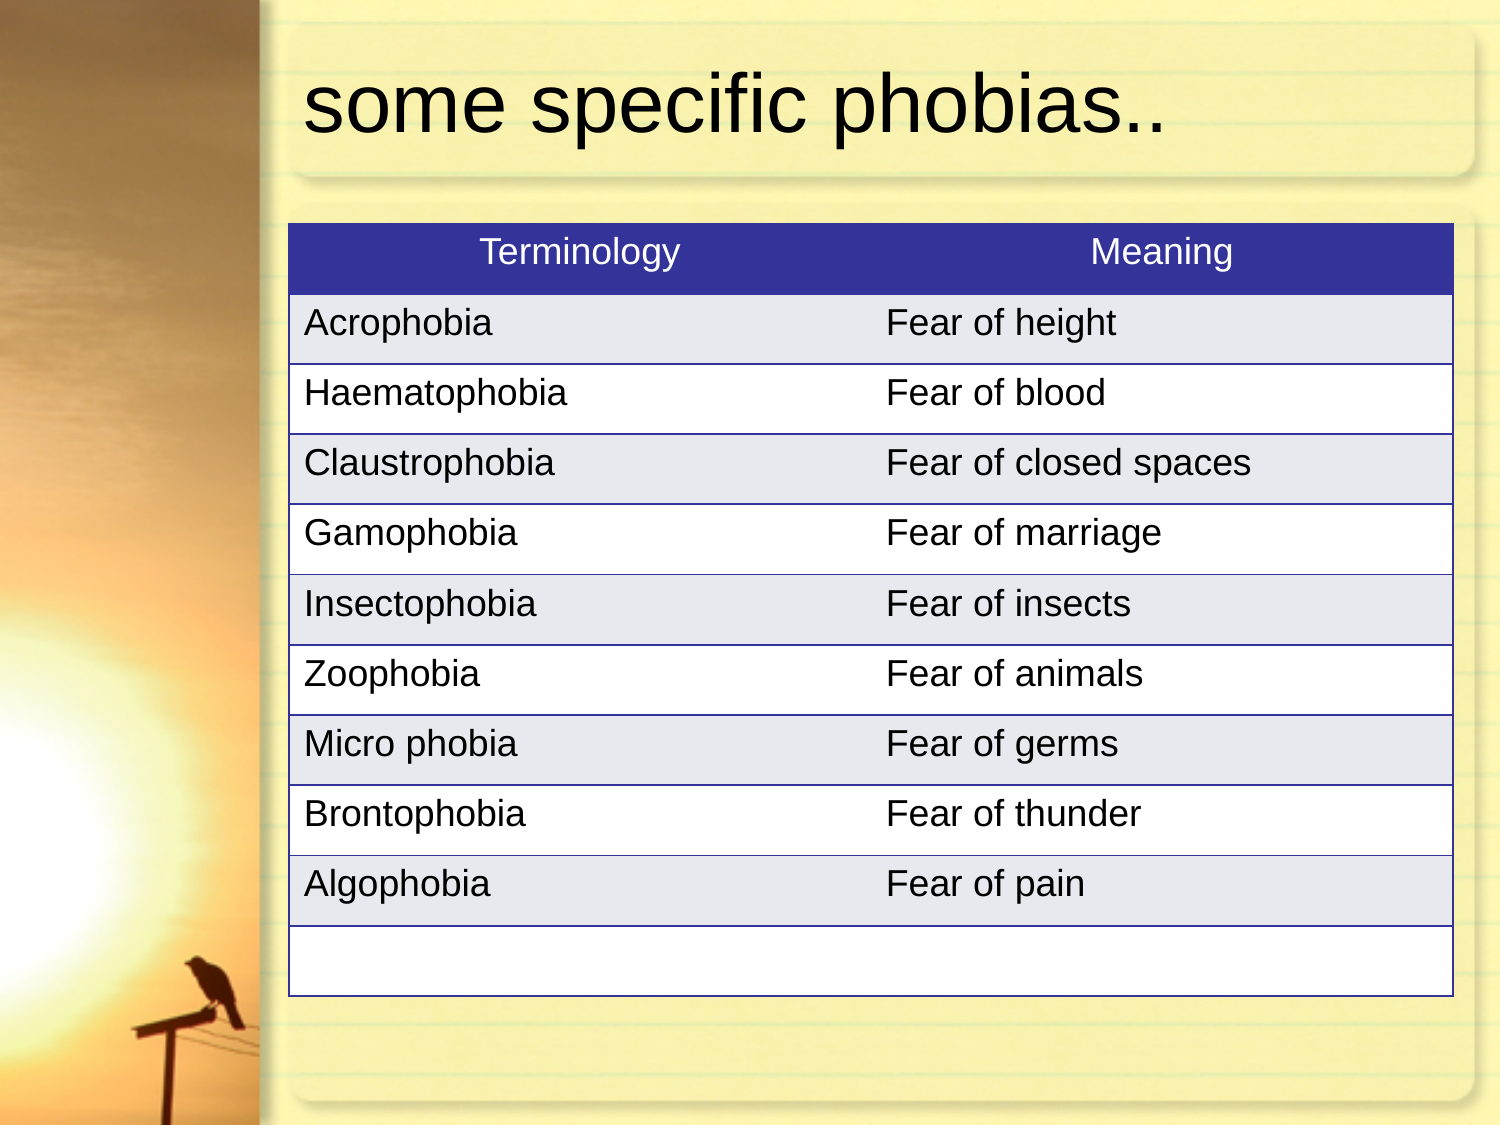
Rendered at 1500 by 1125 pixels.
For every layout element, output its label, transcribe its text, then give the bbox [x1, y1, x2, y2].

table_cell Algophobia [290, 856, 871, 925]
table_cell Haematophobia [290, 365, 871, 433]
table_cell Zoophobia [290, 646, 871, 714]
table_cell Fear of thunder [871, 786, 1452, 855]
table_cell Fear of animals [871, 646, 1452, 714]
table_header Meaning [871, 224, 1452, 293]
table_cell Fear of insects [871, 575, 1452, 644]
table_cell [871, 927, 1452, 995]
table_cell Brontophobia [290, 786, 871, 855]
table_cell Fear of height [871, 295, 1452, 363]
table_cell Micro phobia [290, 716, 871, 784]
picture [0, 0, 1500, 1125]
table_cell Insectophobia [290, 575, 871, 644]
table_cell Fear of marriage [871, 505, 1452, 574]
table_cell Gamophobia [290, 505, 871, 574]
table_cell Acrophobia [290, 295, 871, 363]
table_header Terminology [290, 224, 871, 293]
table_cell Fear of pain [871, 856, 1452, 925]
table_cell Claustrophobia [290, 435, 871, 503]
title some specific phobias.. [288, 26, 1454, 173]
table_cell Fear of blood [871, 365, 1452, 433]
table_cell [290, 927, 871, 995]
table_cell Fear of germs [871, 716, 1452, 784]
table_cell Fear of closed spaces [871, 435, 1452, 503]
